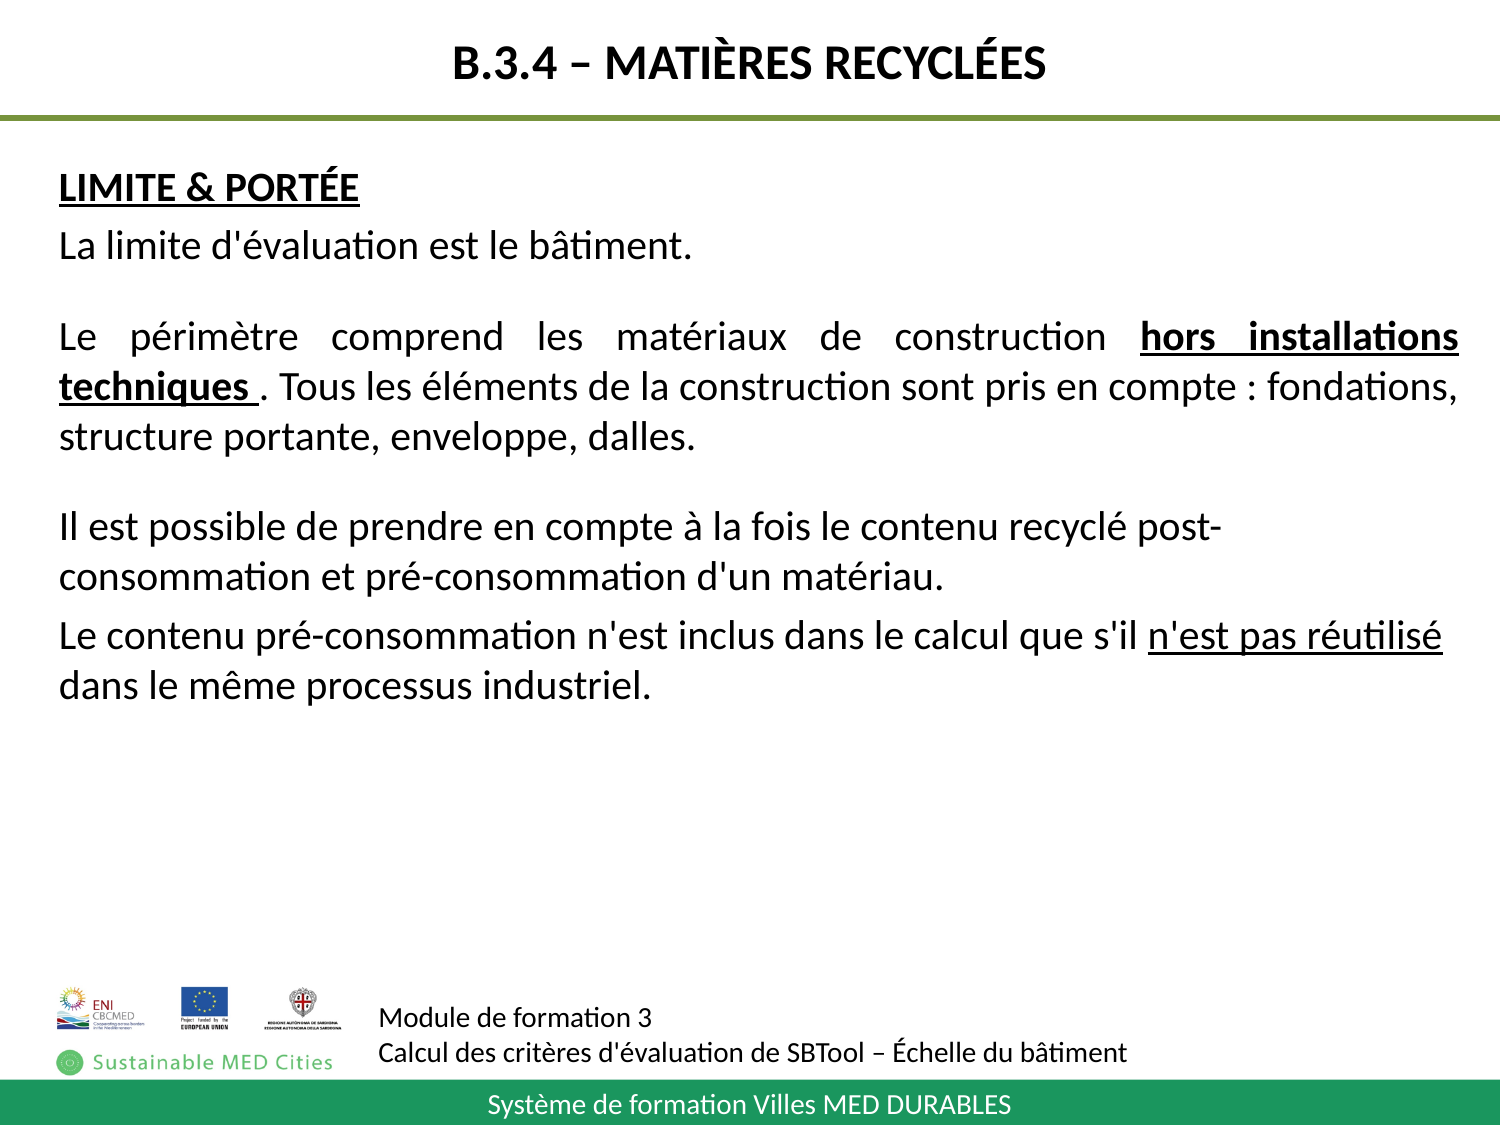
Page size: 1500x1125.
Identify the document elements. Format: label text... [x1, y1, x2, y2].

list LIMITE & PORTÉE La limite d'évaluation est le bâtiment. Le périmètre comprend les matériaux de construction hors installations techniques . Tous les éléments de la construction sont pris en compte : fondations, structure portante, enveloppe, dalles. Il est possible de prendre en compte à la fois le contenu recyclé post-consommation et pré-consommation d'un matériau. Le contenu pré-consommation n'est inclus dans le calcul que s'il n'est pas réutilisé dans le même processus industriel. [43, 152, 1474, 970]
title B.3.4 – MATIÈRES RECYCLÉES [0, 0, 1500, 119]
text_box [0, 972, 1500, 1125]
